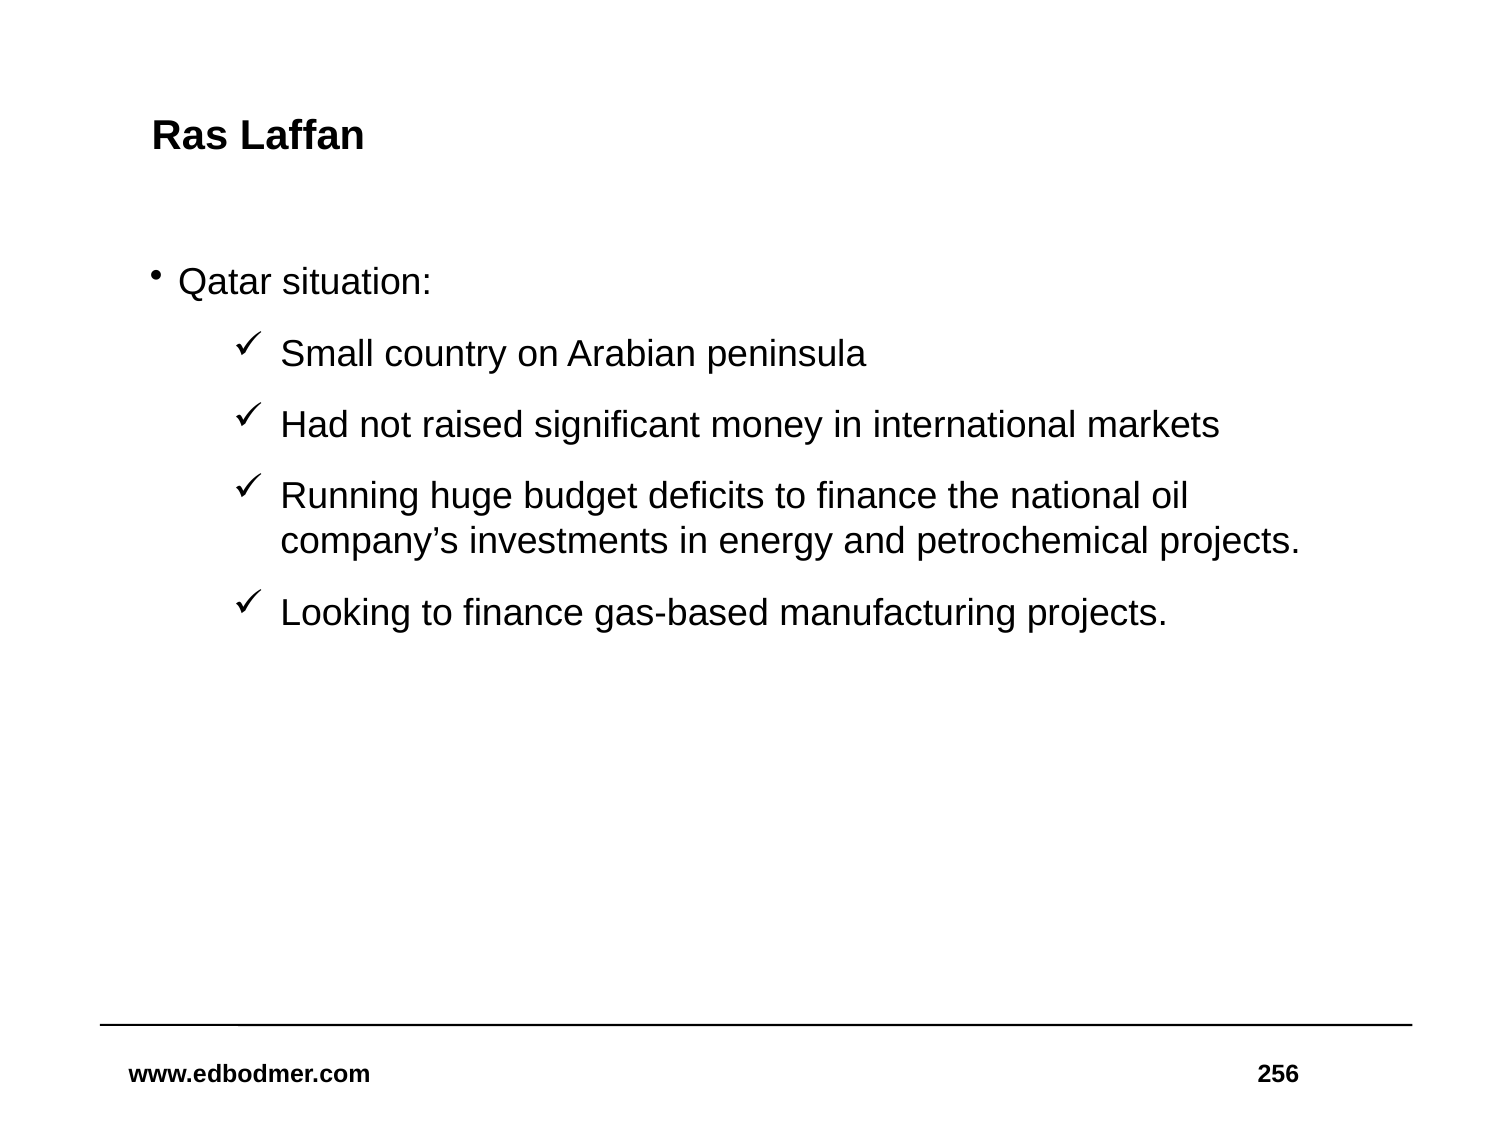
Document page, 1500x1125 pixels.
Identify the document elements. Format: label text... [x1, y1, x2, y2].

list Qatar situation: Small country on Arabian peninsula Had not raised significant money in international markets Running huge budget deficits to finance the national oil company’s investments in energy and petrochemical projects. Looking to finance gas-based manufacturing projects. [125, 249, 1375, 1000]
title Ras Laffan [125, 99, 1288, 225]
